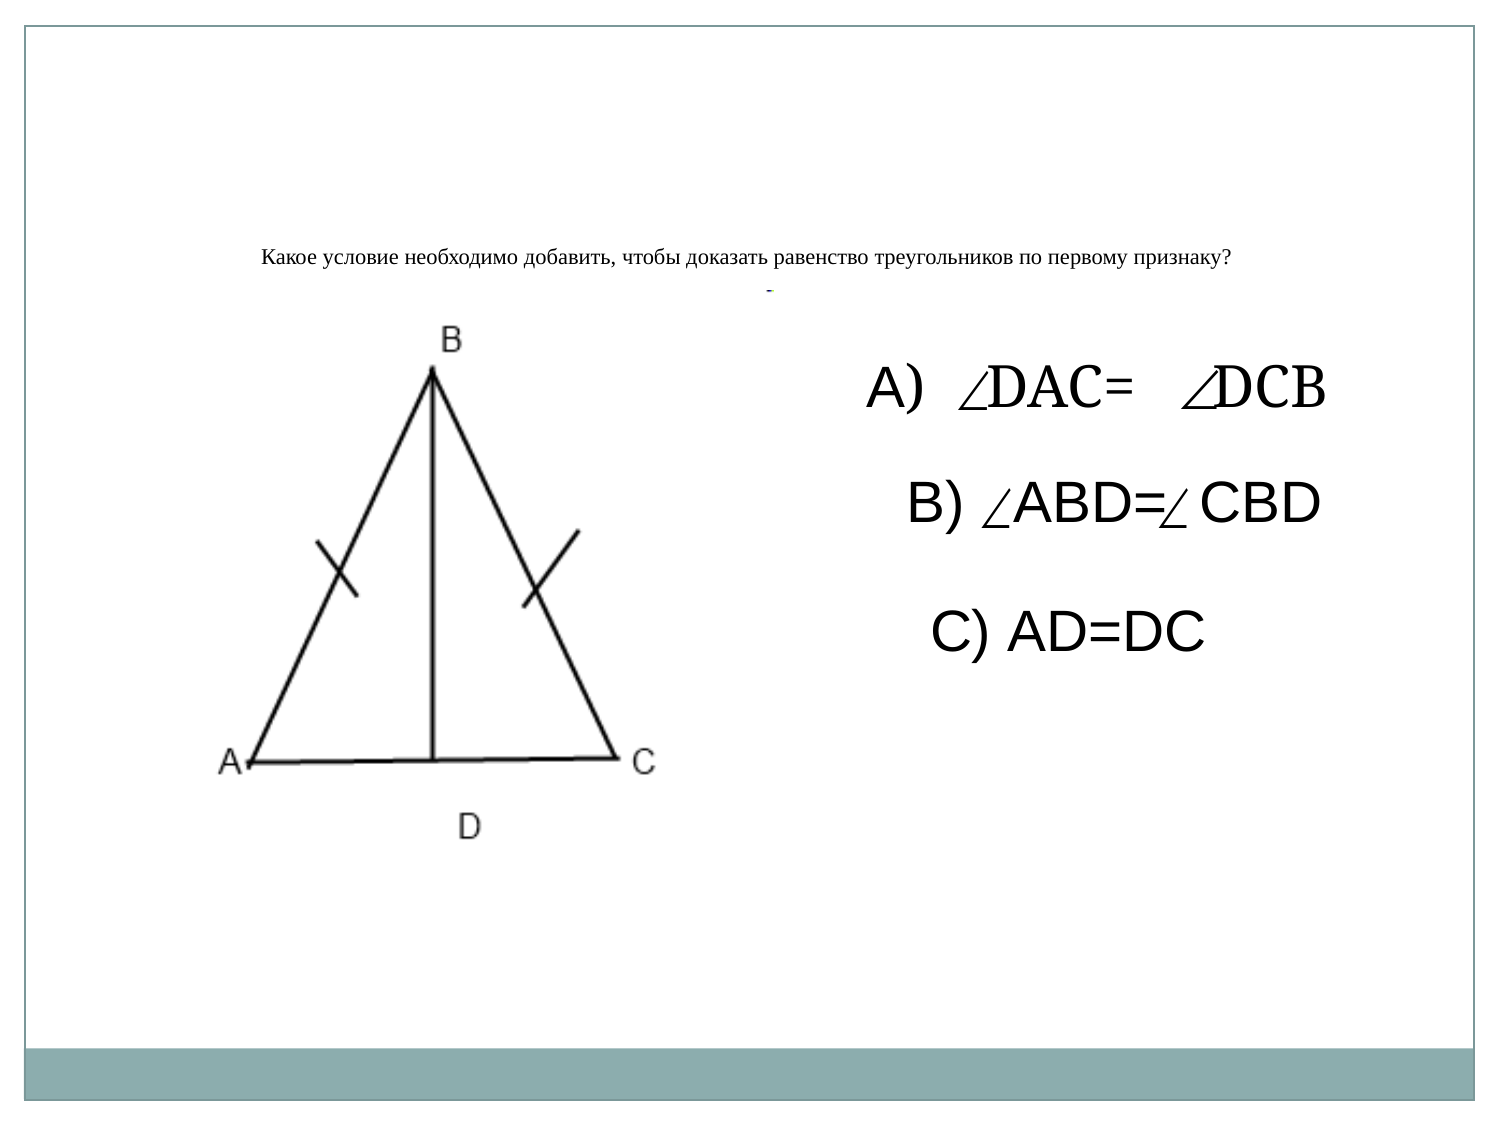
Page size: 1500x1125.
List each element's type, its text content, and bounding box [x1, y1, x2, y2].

text_box А) DAC= DCB [851, 342, 1343, 427]
title Какое условие необходимо добавить, чтобы доказать равенство треугольников по первому признаку? [46, 152, 1447, 277]
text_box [974, 479, 1021, 540]
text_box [950, 361, 999, 420]
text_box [1171, 361, 1231, 420]
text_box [1151, 479, 1198, 540]
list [159, 290, 774, 863]
text_box В) АВD= CBD [892, 456, 1338, 541]
text_box С) АD=DC [915, 586, 1317, 671]
